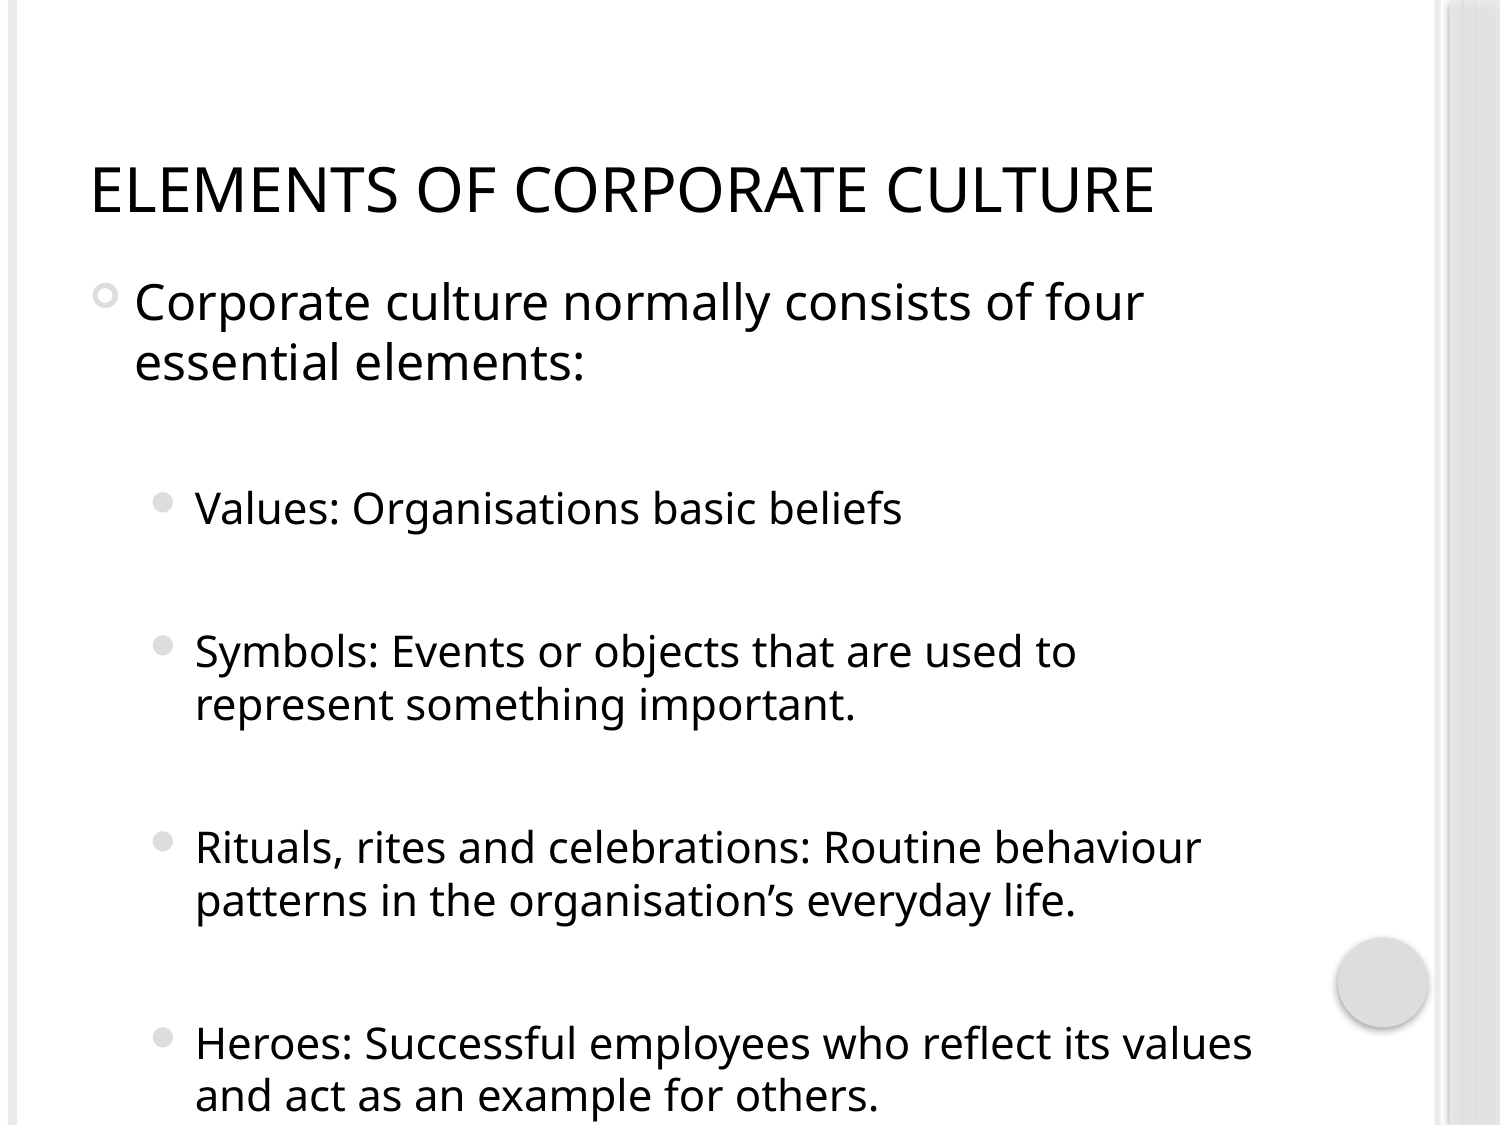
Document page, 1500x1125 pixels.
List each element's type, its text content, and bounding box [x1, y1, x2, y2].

list Corporate culture normally consists of four essential elements: Values: Organisations basic beliefs Symbols: Events or objects that are used to represent something important. Rituals, rites and celebrations: Routine behaviour patterns in the organisation’s everyday life. Heroes: Successful employees who reflect its values and act as an example for others. [75, 262, 1300, 1062]
title Elements of Corporate Culture [75, 45, 1300, 233]
